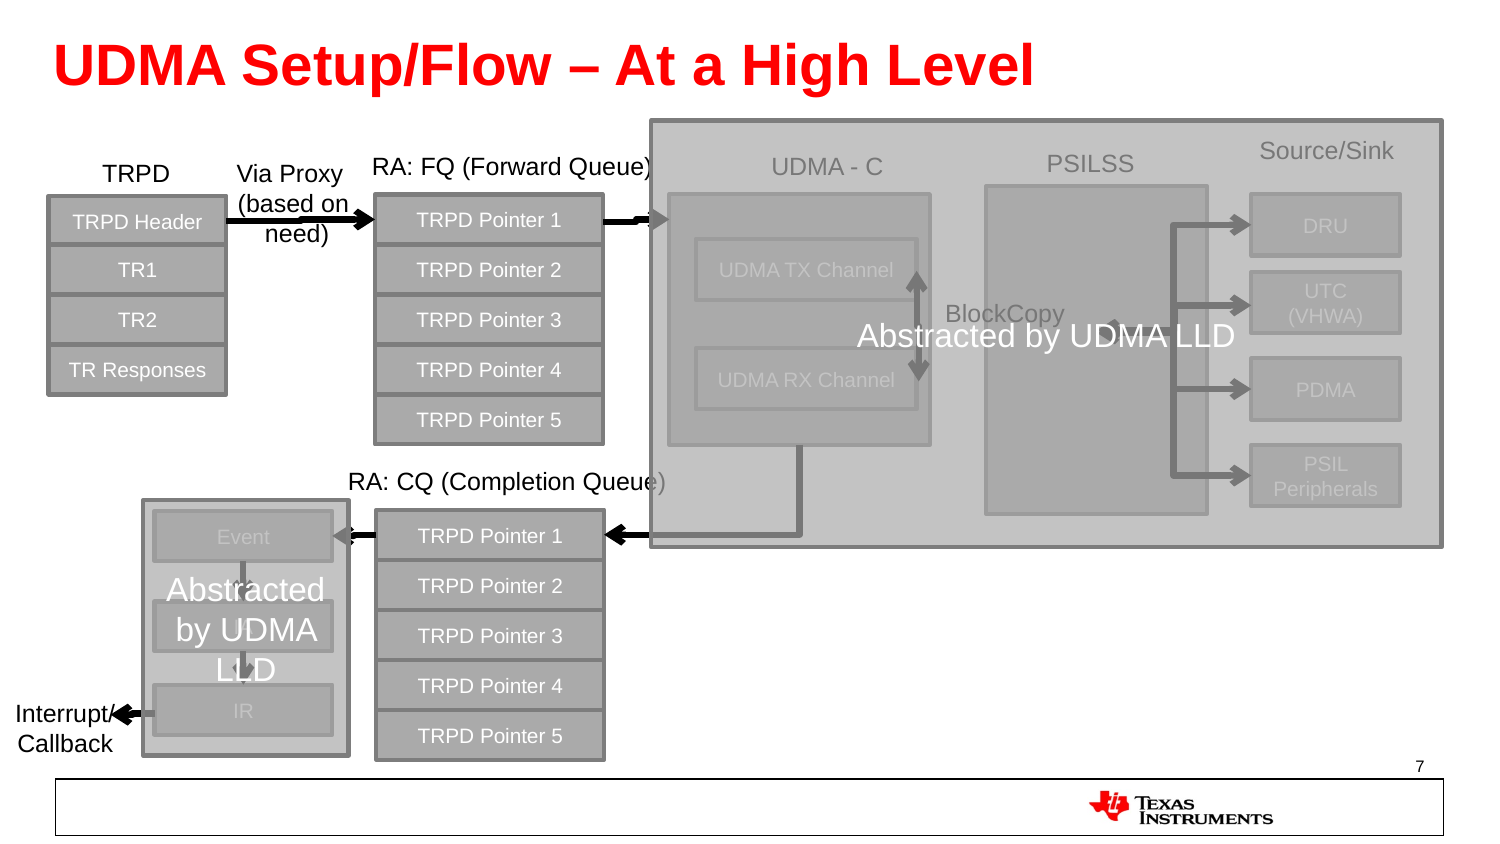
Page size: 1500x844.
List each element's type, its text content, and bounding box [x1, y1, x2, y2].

text_box TRPD Pointer 1 [374, 508, 606, 558]
text_box TRPD Pointer 5 [373, 392, 605, 446]
text_box Interrupt/ Callback [0, 690, 131, 766]
text_box RA: FQ (Forward Queue) [357, 142, 649, 188]
text_box TRPD Pointer 2 [374, 558, 606, 608]
slide_number 7 [1089, 747, 1440, 774]
text_box TRPD Pointer 4 [373, 347, 605, 392]
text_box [602, 219, 670, 223]
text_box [1097, 224, 1252, 305]
text_box TRPD Pointer 5 [374, 708, 606, 762]
text_box Via Proxy (based on need) [221, 150, 366, 255]
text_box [1097, 329, 1252, 333]
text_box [1097, 333, 1252, 476]
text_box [222, 580, 264, 584]
text_box Abstracted by UDMA LLD [141, 498, 351, 758]
text_box Abstracted by UDMA LLD [649, 118, 1444, 549]
text_box TRPD Pointer 3 [374, 608, 606, 662]
title UDMA Setup/Flow – At a High Level [37, 17, 1426, 119]
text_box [656, 391, 748, 588]
text_box TRPD Pointer 4 [374, 662, 606, 708]
text_box TRPD Pointer 3 [373, 292, 605, 347]
text_box TRPD [87, 150, 185, 194]
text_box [1097, 305, 1252, 329]
text_box TRPD Header [46, 194, 221, 242]
text_box TR1 [46, 242, 228, 292]
text_box TRPD Pointer 1 [373, 192, 605, 242]
text_box TR Responses [46, 342, 228, 397]
text_box TR2 [46, 292, 228, 342]
text_box TRPD Pointer 2 [373, 242, 605, 292]
text_box RA: CQ (Completion Queue) [333, 458, 649, 503]
picture [1087, 789, 1274, 825]
